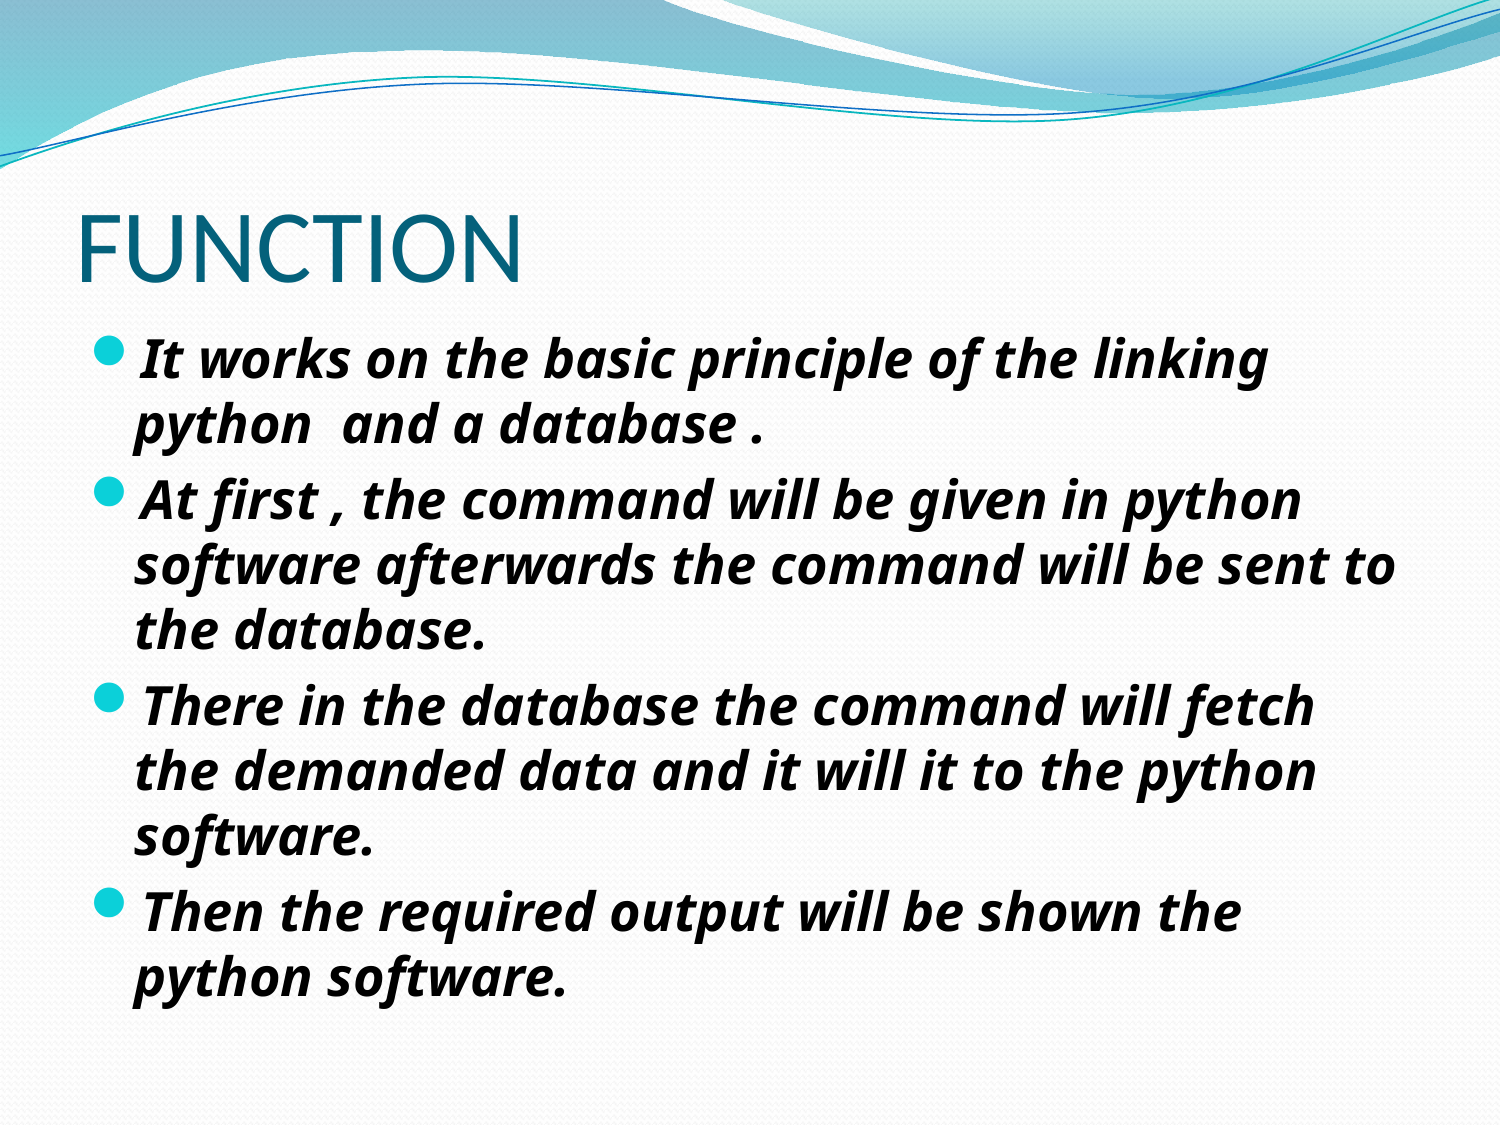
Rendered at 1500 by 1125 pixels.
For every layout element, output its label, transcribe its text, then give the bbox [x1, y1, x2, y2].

list It works on the basic principle of the linking python and a database . At first , the command will be given in python software afterwards the command will be sent to the database. There in the database the command will fetch the demanded data and it will it to the python software. Then the required output will be shown the python software. [75, 317, 1425, 1038]
title FUNCTION [75, 115, 1425, 303]
